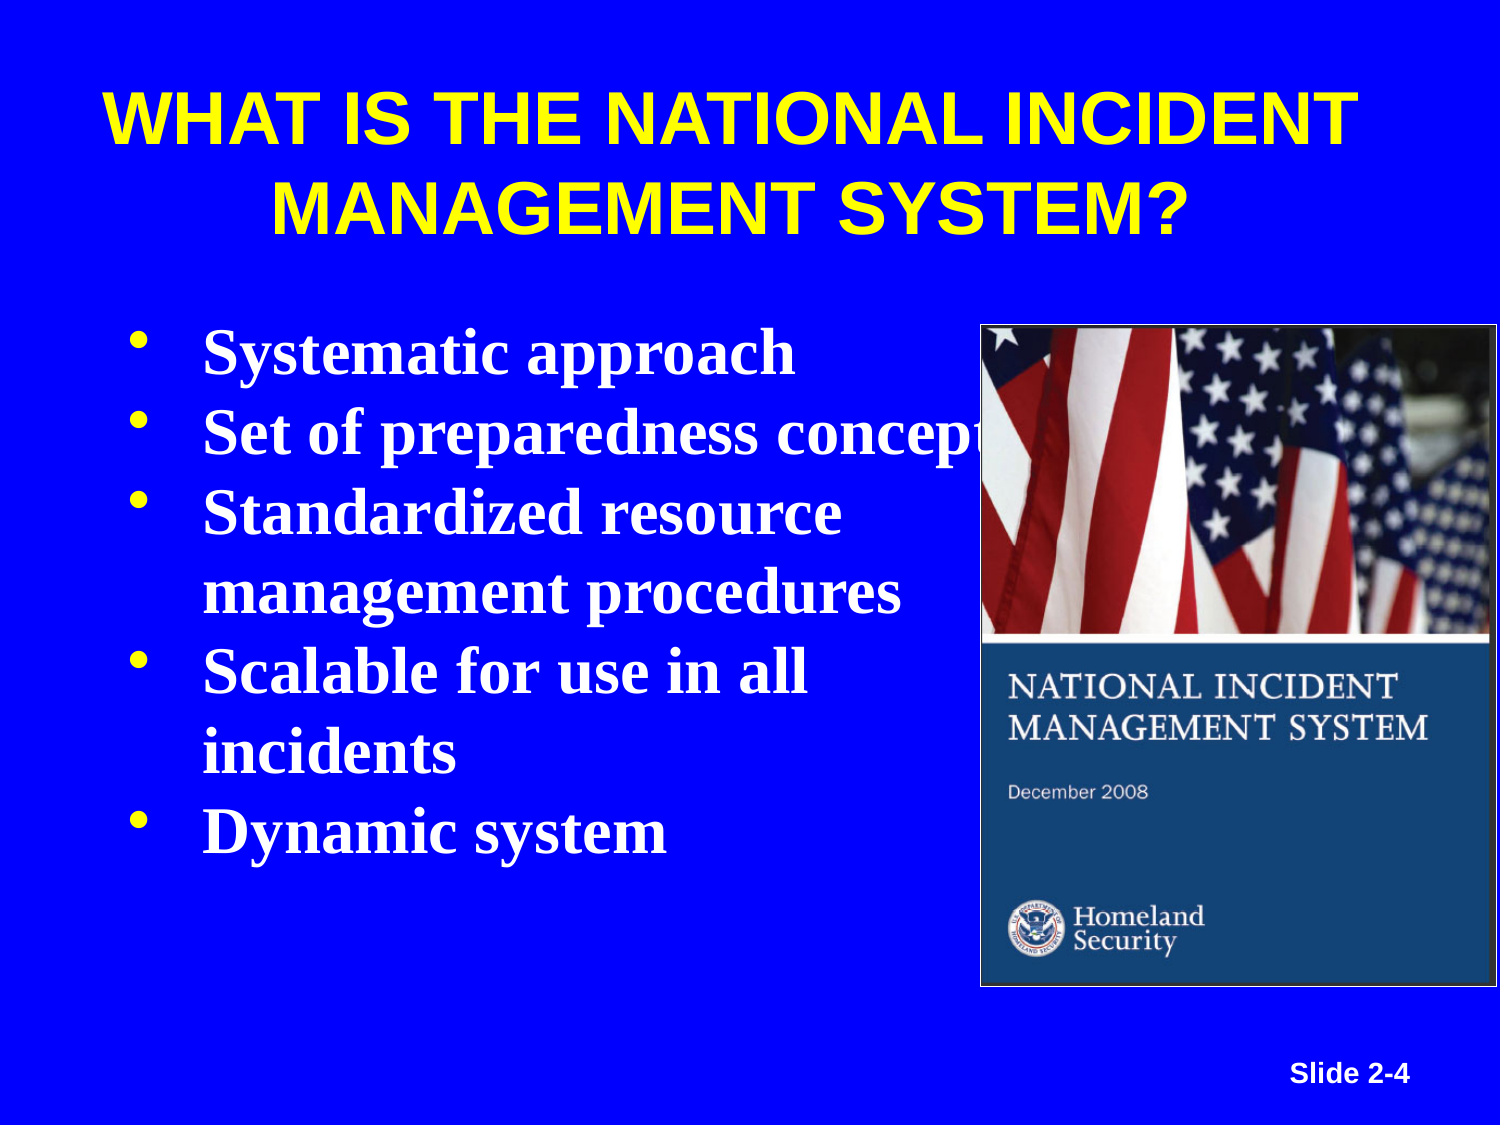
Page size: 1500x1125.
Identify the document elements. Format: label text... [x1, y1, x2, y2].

list Systematic approach Set of preparedness concepts Standardized resource management procedures Scalable for use in all incidents Dynamic system [112, 299, 1438, 1076]
slide_number Slide 2-4 [1074, 1076, 1426, 1125]
picture [980, 324, 1497, 988]
text_box WHAT IS THE NATIONAL INCIDENT MANAGEMENT SYSTEM? [62, 62, 1400, 258]
